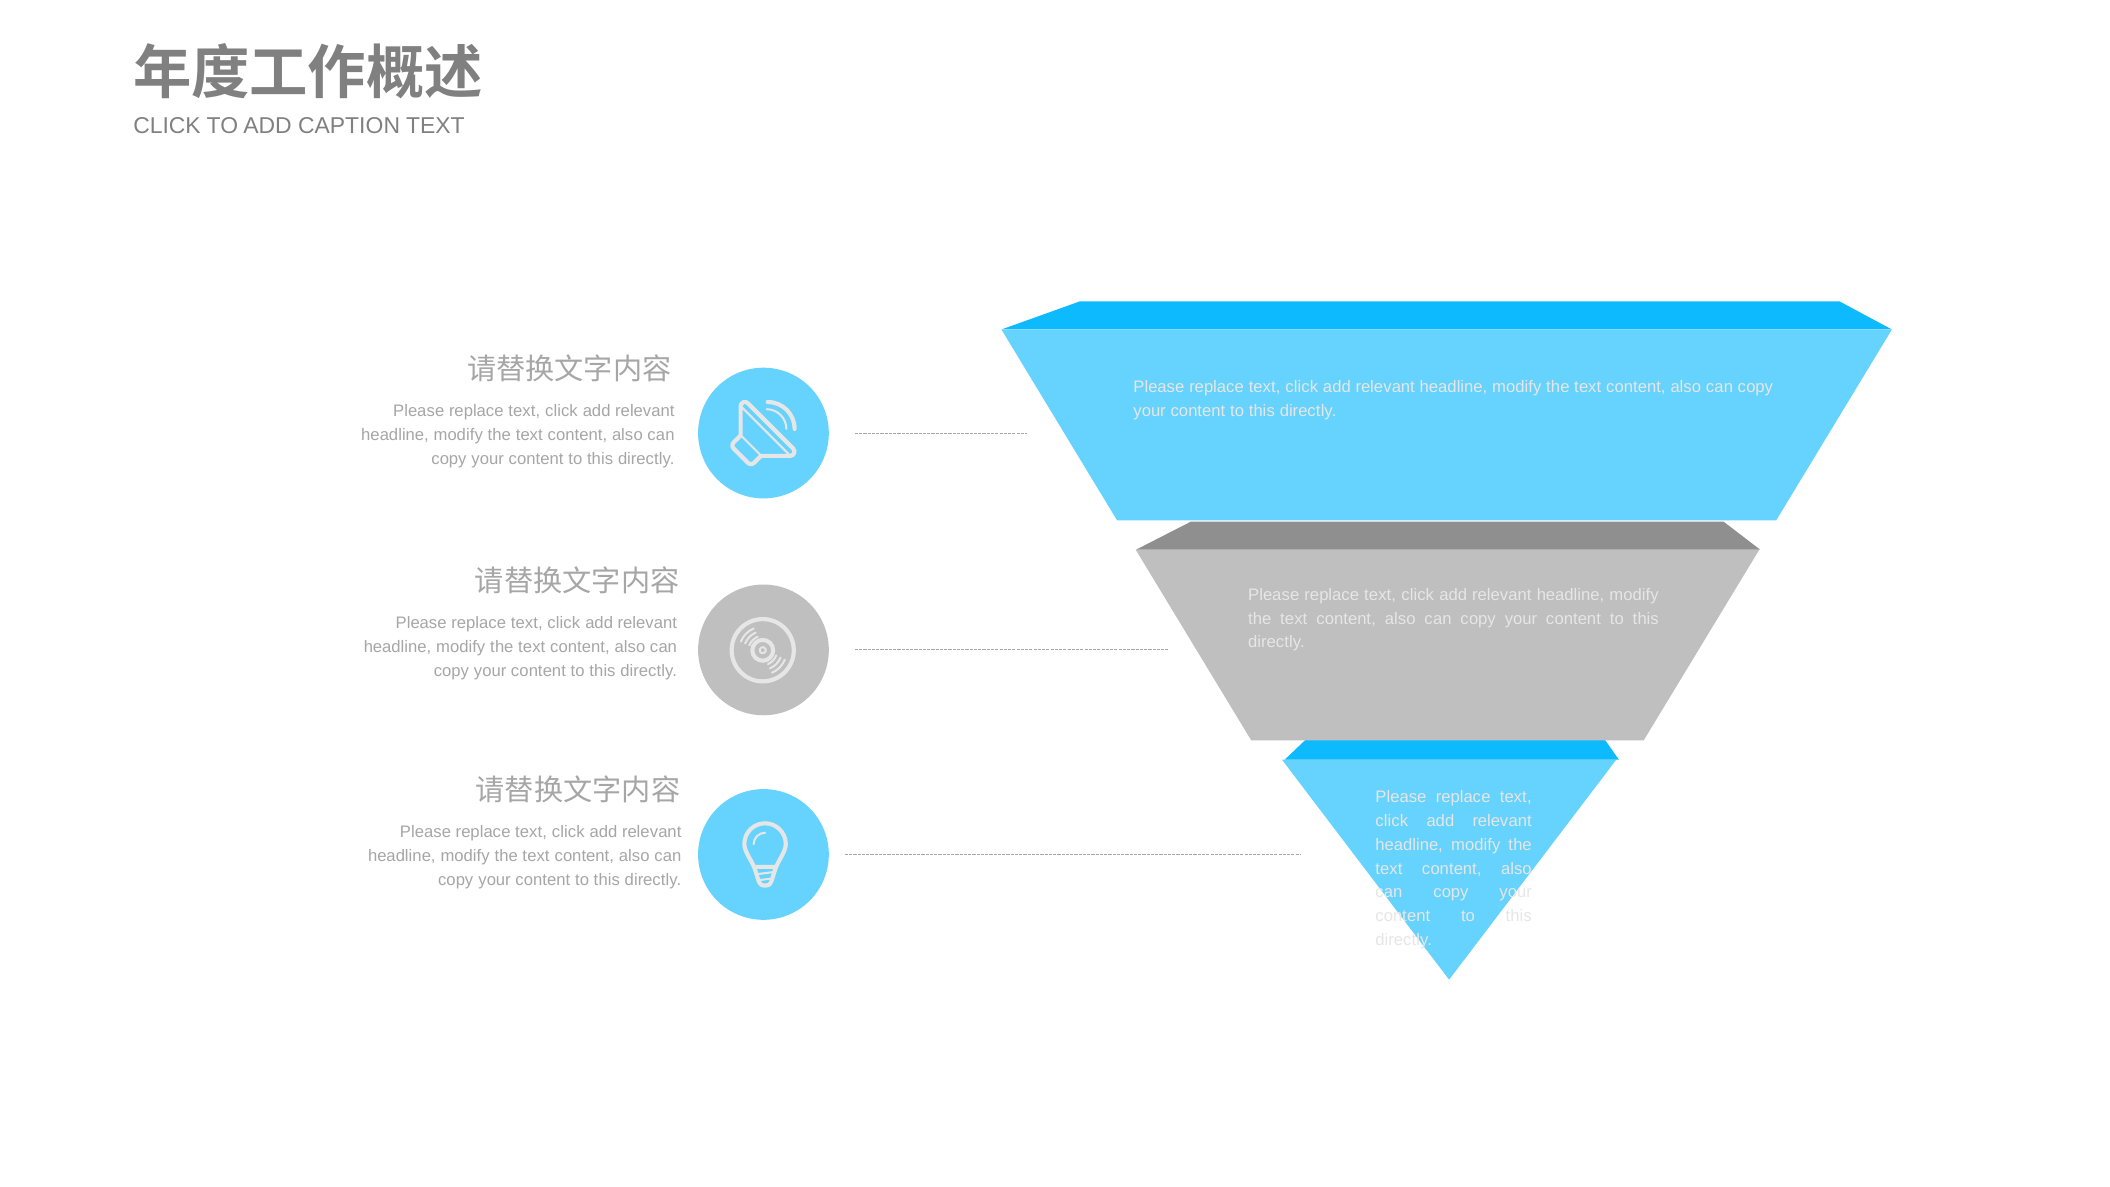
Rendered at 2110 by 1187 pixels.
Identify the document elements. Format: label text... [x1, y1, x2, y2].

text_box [1001, 301, 1892, 980]
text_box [331, 343, 675, 467]
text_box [698, 584, 829, 716]
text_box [698, 367, 829, 499]
text_box CLICK TO ADD CAPTION TEXT [133, 110, 513, 138]
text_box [698, 789, 829, 920]
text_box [334, 555, 681, 679]
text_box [338, 764, 682, 888]
text_box 年度工作概述 [133, 35, 513, 106]
